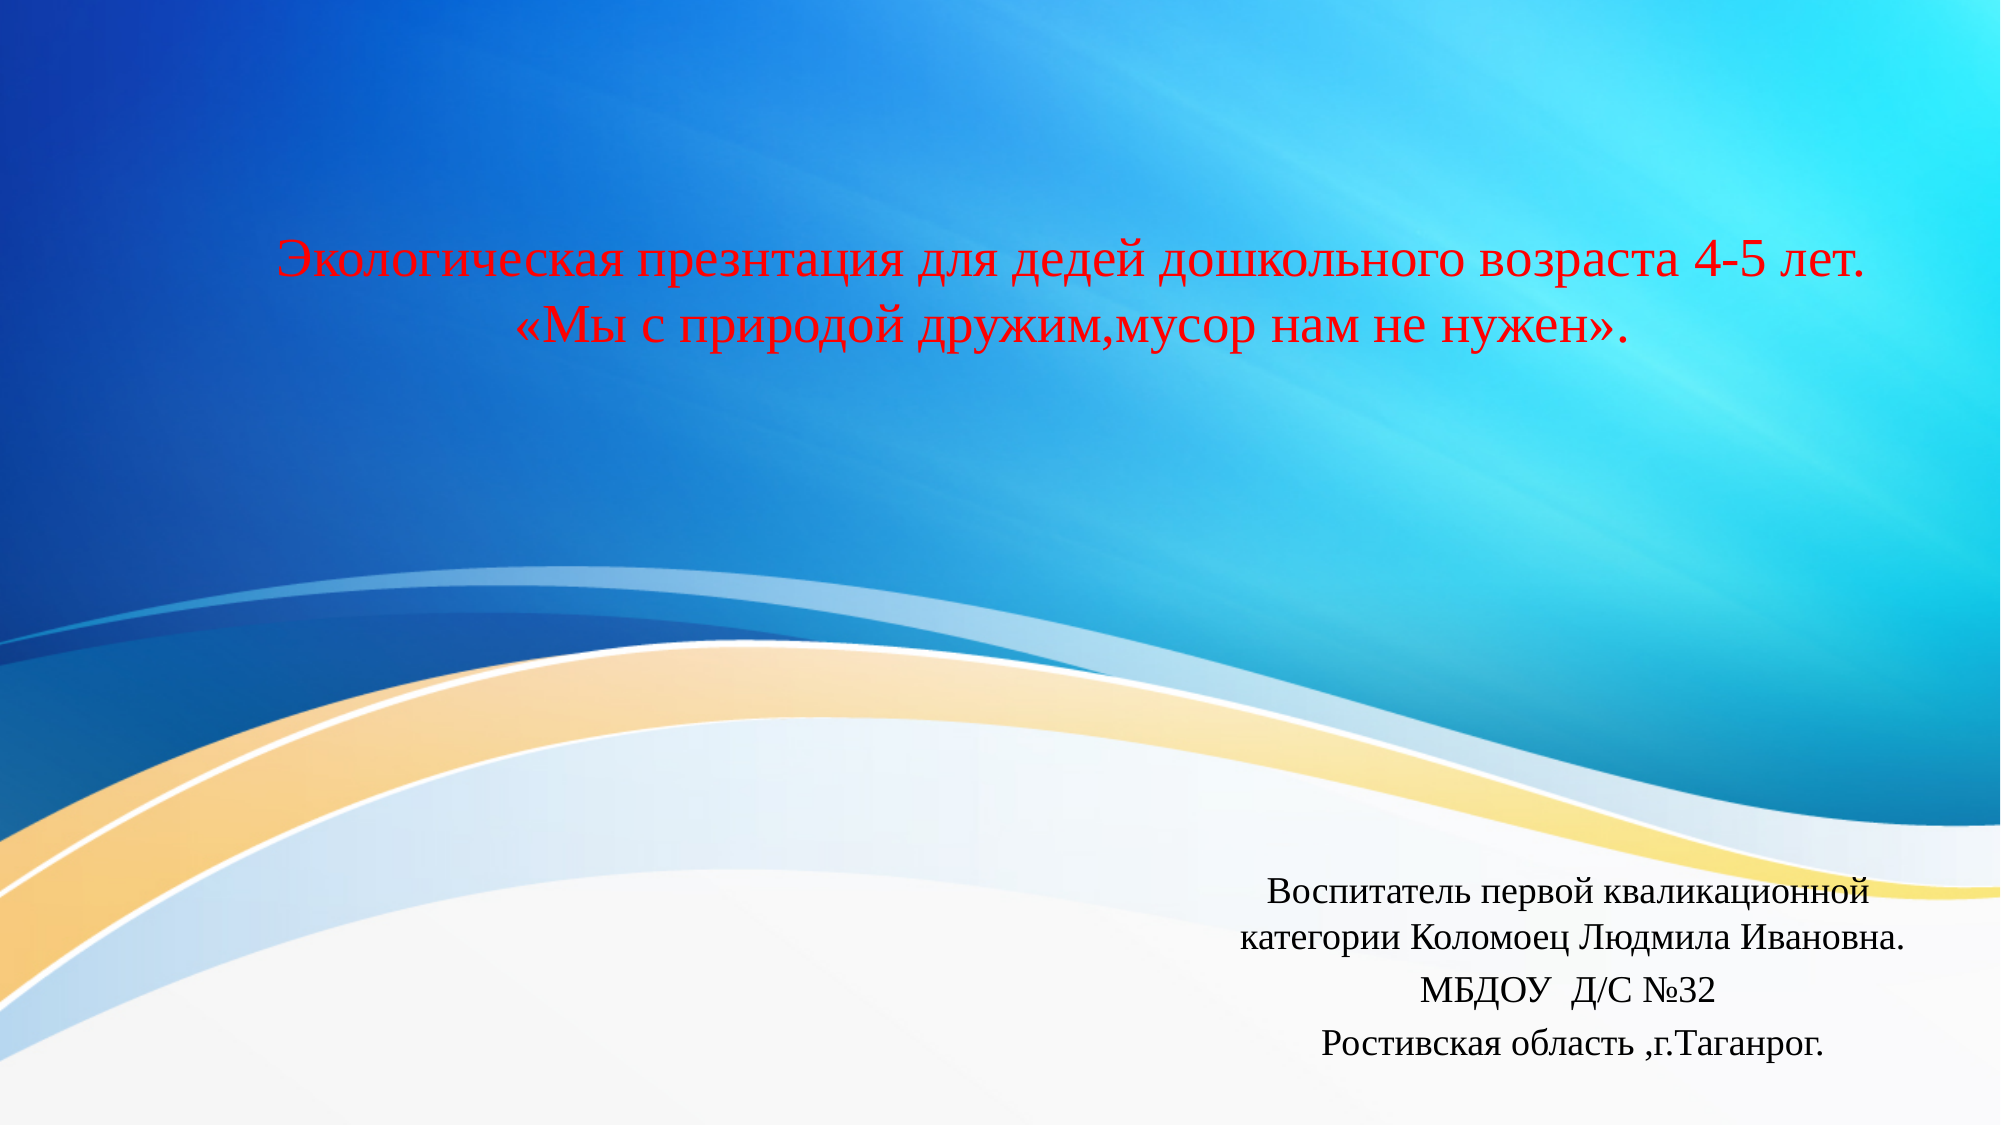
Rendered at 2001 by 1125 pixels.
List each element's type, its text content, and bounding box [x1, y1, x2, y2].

title Экологическая презнтация для дедей дошкольного возраста 4-5 лет. «Мы с природой дружим,мусор нам не нужен». [174, 212, 1971, 494]
picture [0, 0, 2001, 1125]
subtitle Воспитатель первой кваликационной категории Коломоец Людмила Ивановна. МБДОУ Д/С №32 Ростивская область ,г.Таганрог. [1175, 858, 1971, 1075]
